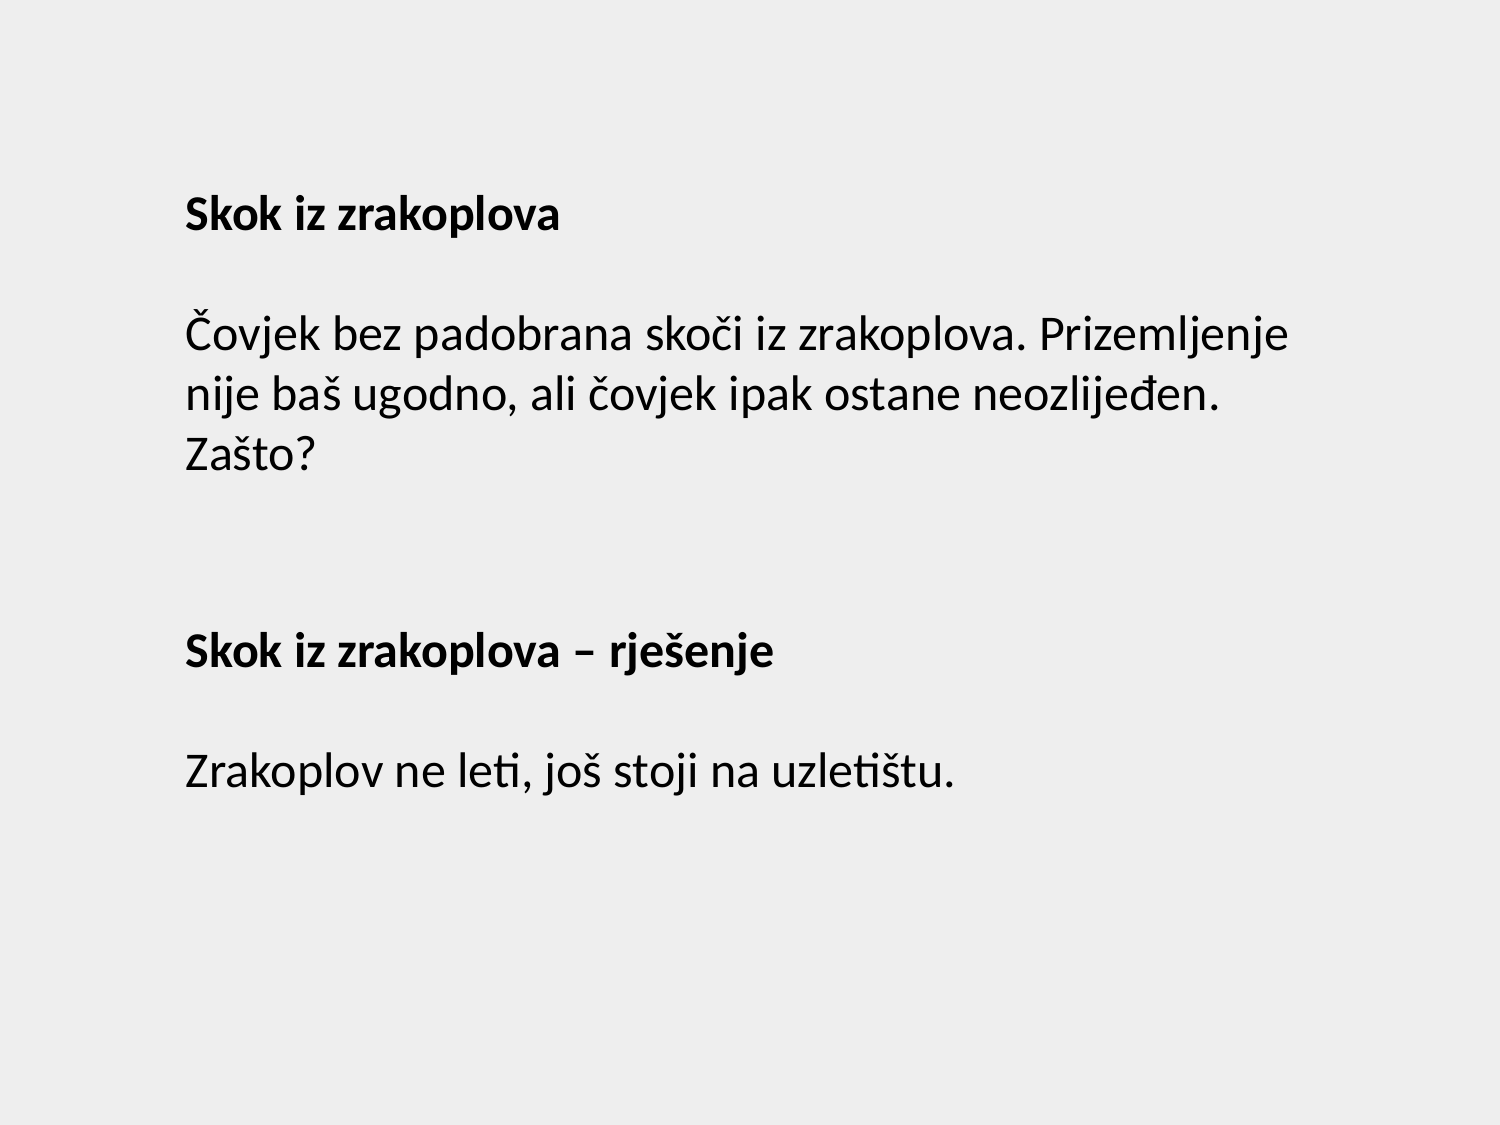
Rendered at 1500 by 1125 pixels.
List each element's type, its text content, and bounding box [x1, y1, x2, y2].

text_box Skok iz zrakoplova Čovjek bez padobrana skoči iz zrakoplova. Prizemljenje nije baš ugodno, ali čovjek ipak ostane neozlijeđen. Zašto? [171, 172, 1329, 488]
text_box Skok iz zrakoplova – rješenje Zrakoplov ne leti, još stoji na uzletištu. [171, 609, 1234, 805]
